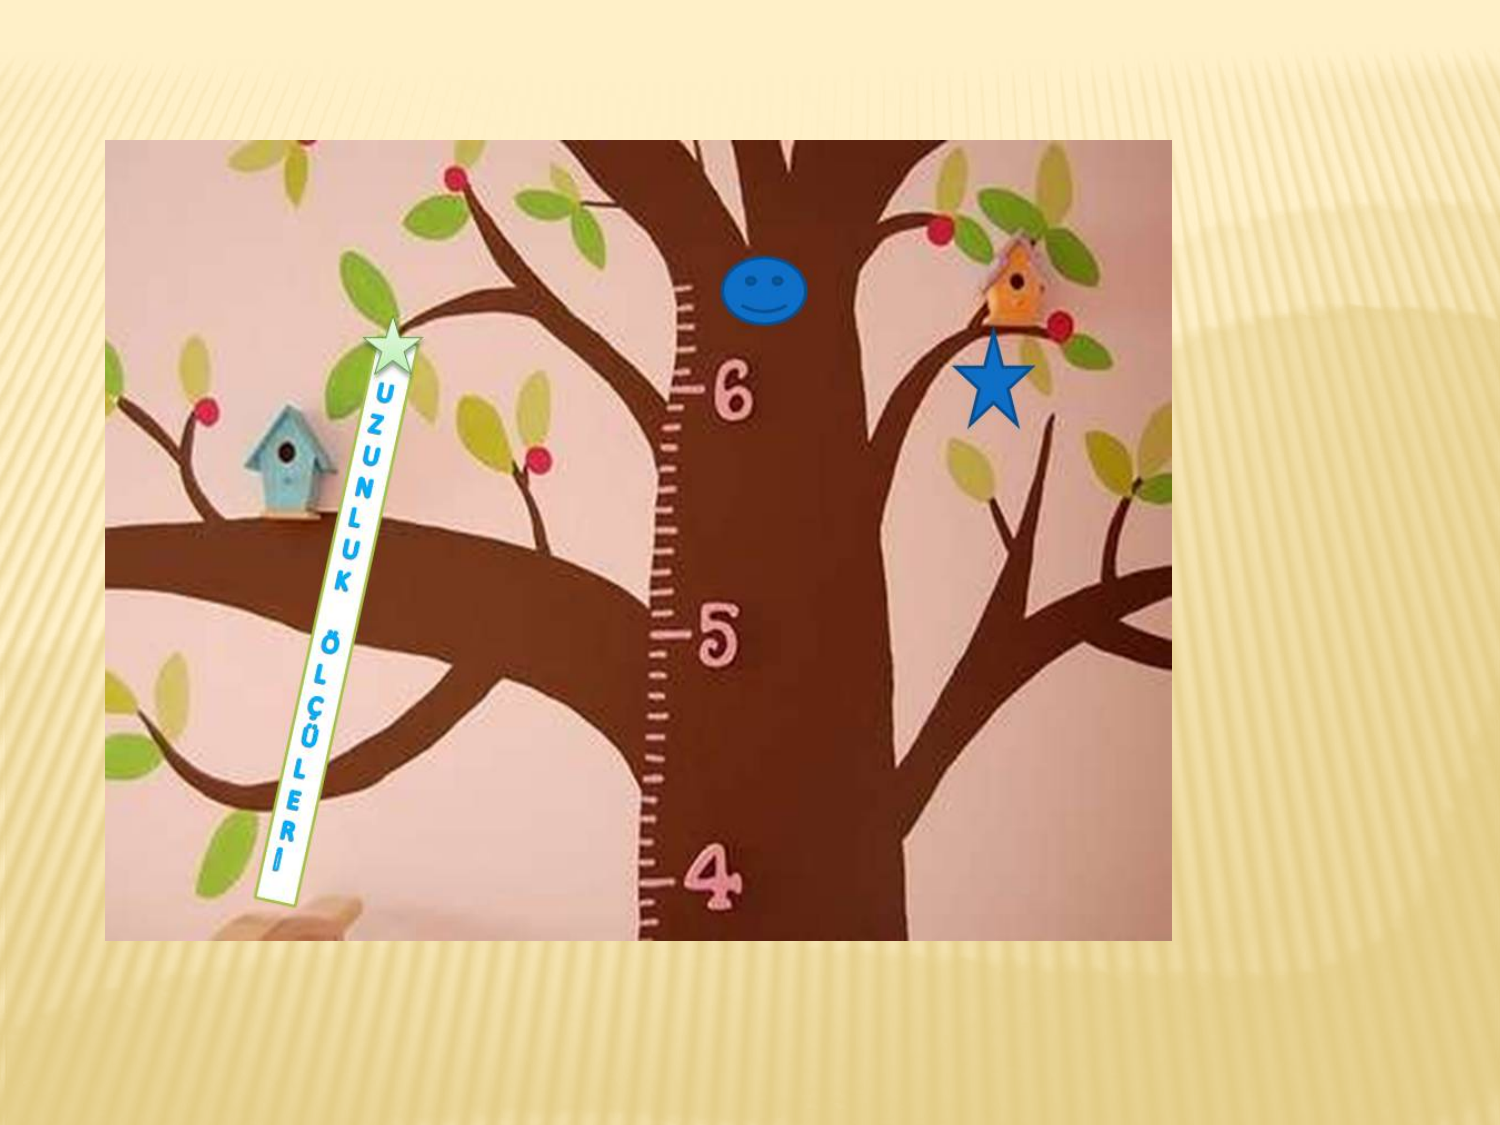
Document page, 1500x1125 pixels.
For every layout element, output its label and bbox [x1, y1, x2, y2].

picture [105, 140, 1173, 941]
